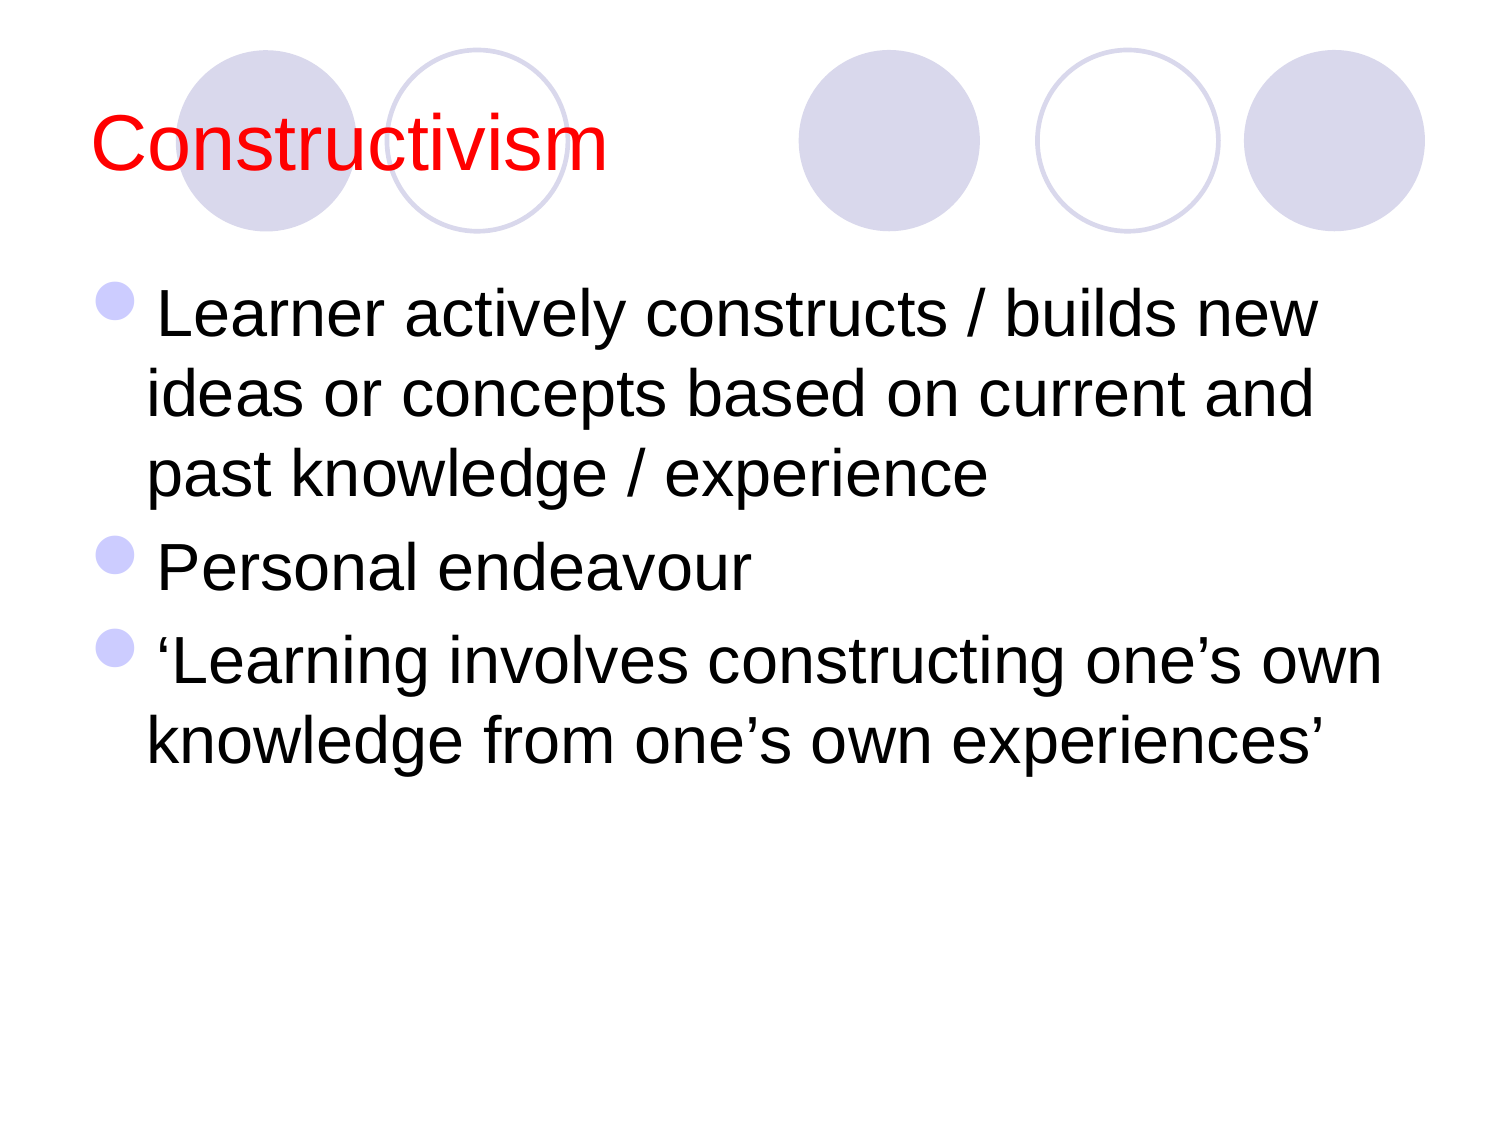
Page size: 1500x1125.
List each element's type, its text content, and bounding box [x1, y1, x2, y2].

list Learner actively constructs / builds new ideas or concepts based on current and past knowledge / experience Personal endeavour ‘Learning involves constructing one’s own knowledge from one’s own experiences’ [74, 262, 1426, 1006]
title Constructivism [74, 44, 1426, 233]
